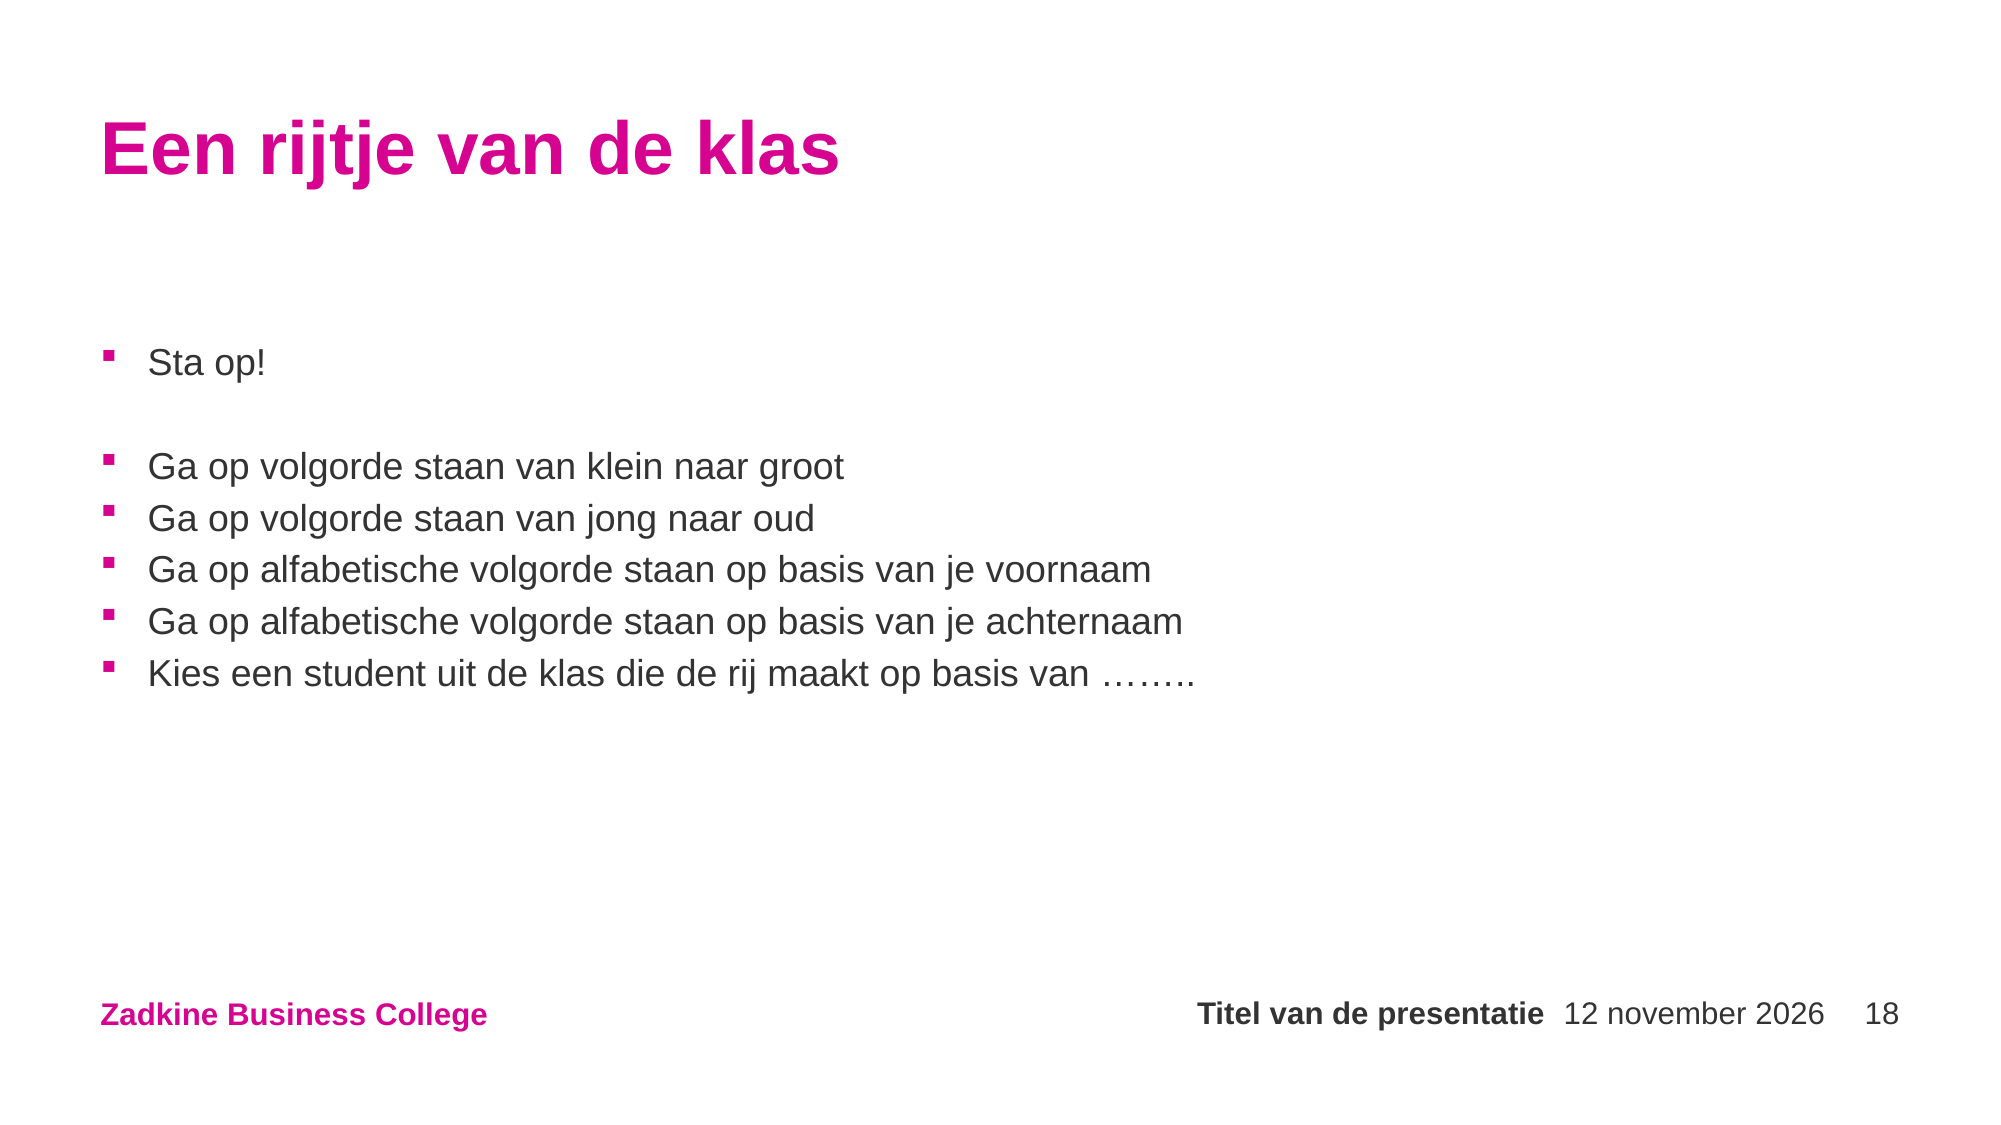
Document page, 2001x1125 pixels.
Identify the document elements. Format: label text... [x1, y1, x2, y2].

slide_number 18 [1825, 993, 1900, 1033]
title Een rijtje van de klas [100, 100, 1900, 190]
footer Titel van de presentatie [870, 993, 1546, 1033]
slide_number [1546, 993, 1825, 1033]
list Sta op! Ga op volgorde staan van klein naar groot Ga op volgorde staan van jong naar oud Ga op alfabetische volgorde staan op basis van je voornaam Ga op alfabetische volgorde staan op basis van je achternaam Kies een student uit de klas die de rij maakt op basis van …….. [100, 331, 1900, 917]
